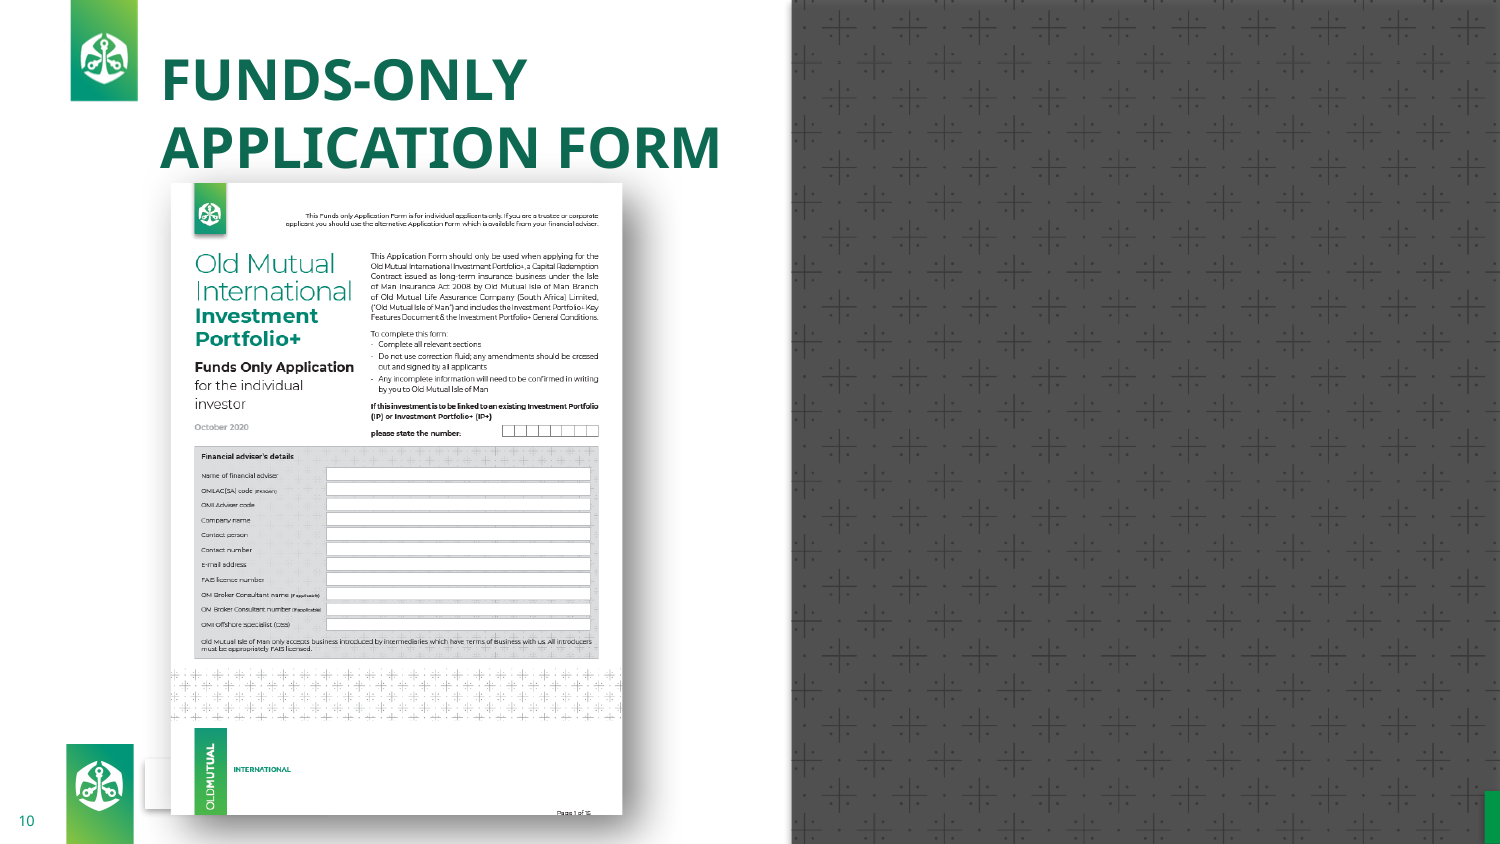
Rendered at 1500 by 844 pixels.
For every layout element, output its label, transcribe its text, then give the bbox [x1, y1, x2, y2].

slide_number 10 [0, 799, 54, 844]
title FUNDS-ONLY APPLICATION FORM [145, 36, 781, 188]
picture [0, 0, 146, 107]
picture [1, 183, 623, 844]
text_box [145, 759, 155, 809]
